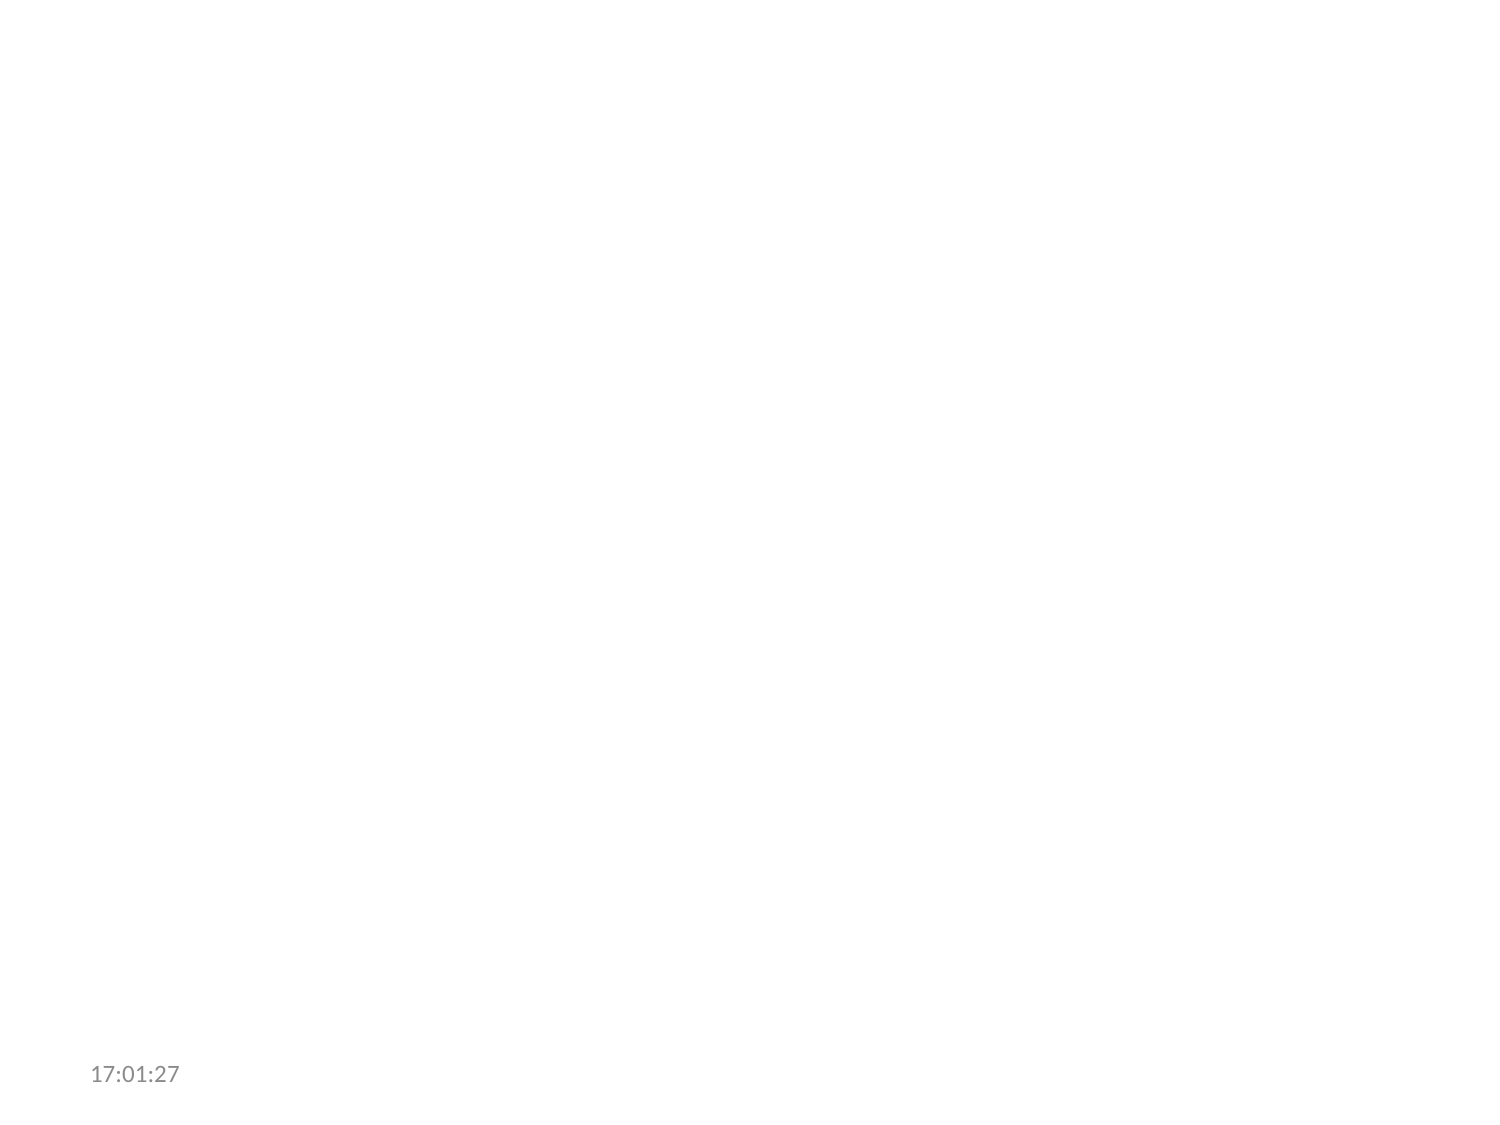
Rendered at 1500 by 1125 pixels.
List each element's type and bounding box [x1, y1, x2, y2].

slide_number [75, 1042, 425, 1103]
